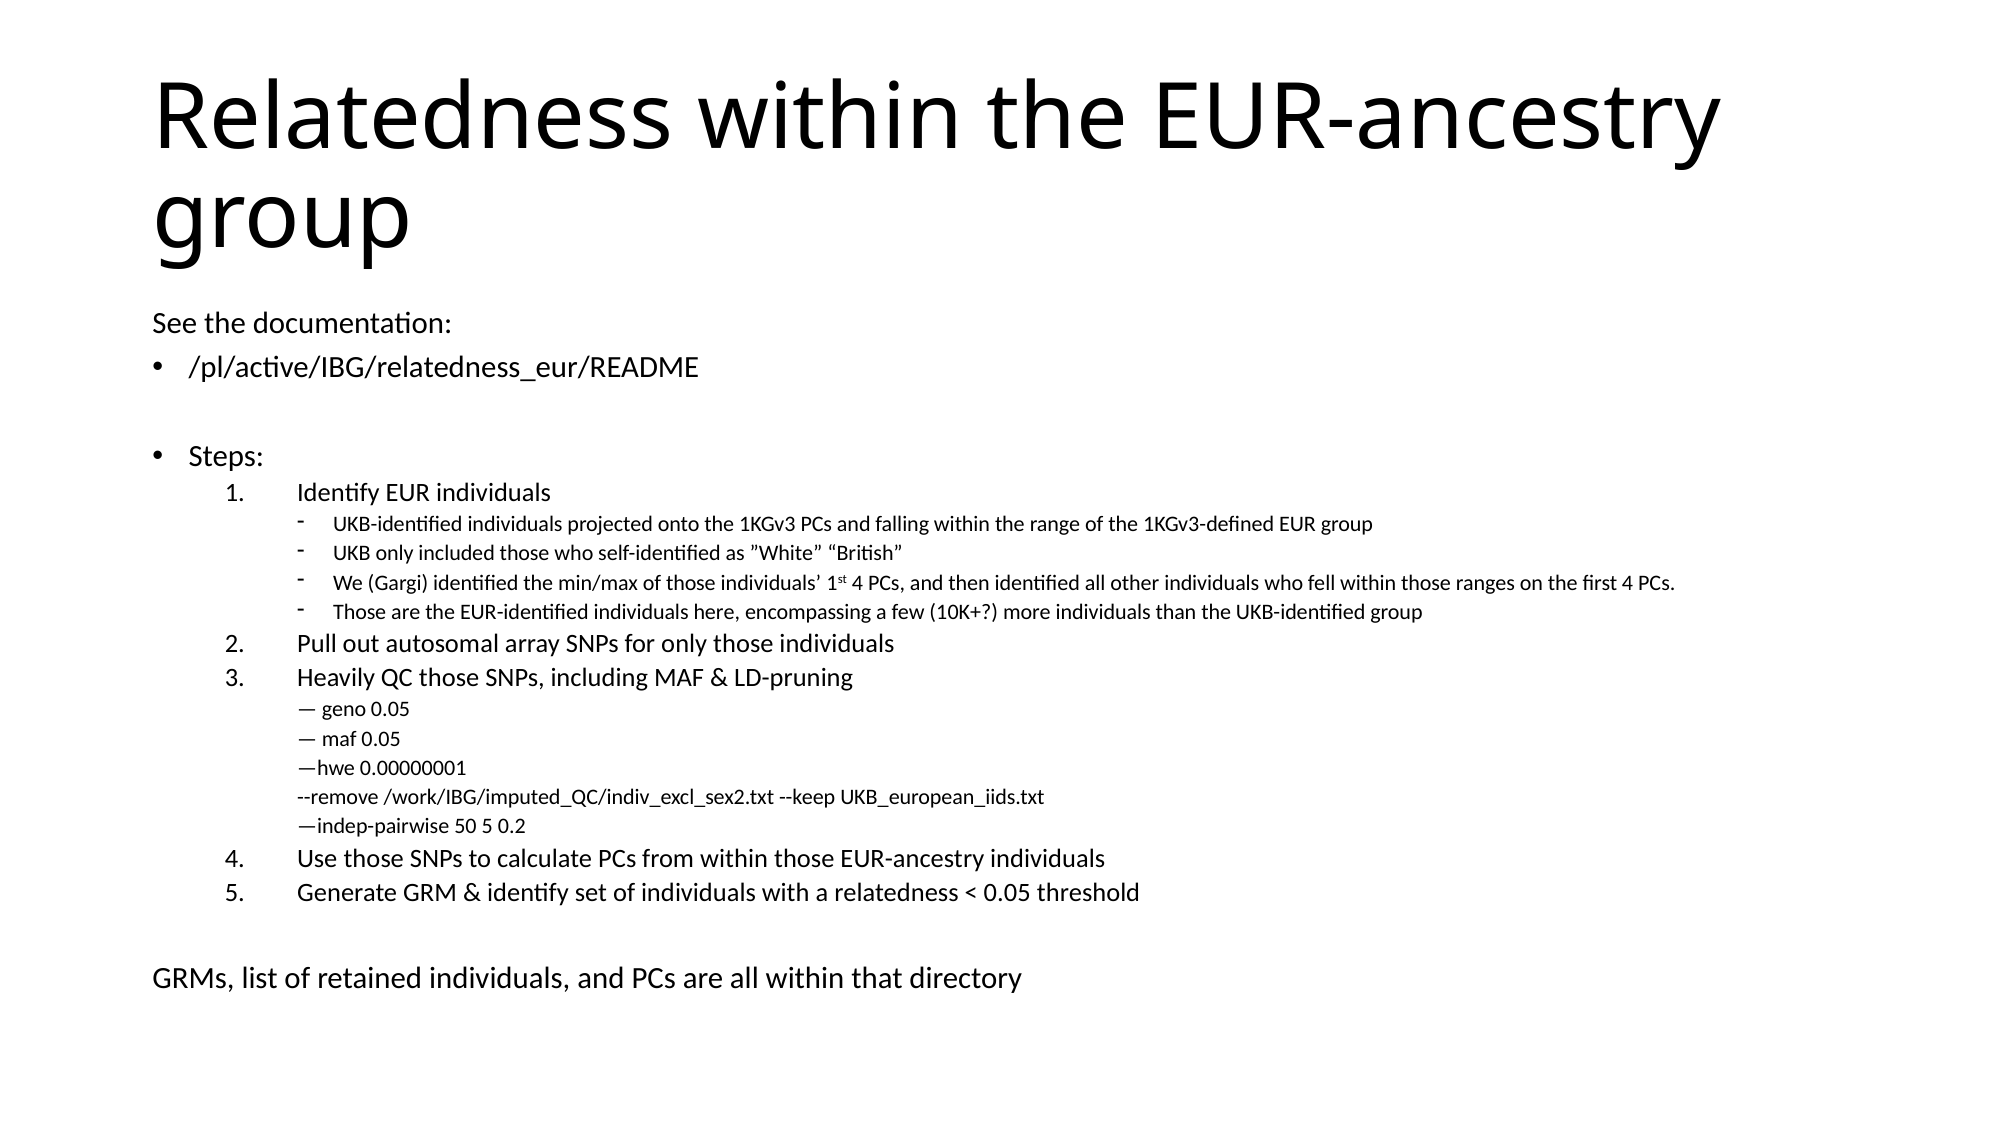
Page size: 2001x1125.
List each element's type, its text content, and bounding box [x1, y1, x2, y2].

title Relatedness within the EUR-ancestry group [137, 59, 1863, 278]
list See the documentation: /pl/active/IBG/relatedness_eur/README Steps: Identify EUR individuals UKB-identified individuals projected onto the 1KGv3 PCs and falling within the range of the 1KGv3-defined EUR group UKB only included those who self-identified as ”White” “British” We (Gargi) identified the min/max of those individuals’ 1st 4 PCs, and then identified all other individuals who fell within those ranges on the first 4 PCs. Those are the EUR-identified individuals here, encompassing a few (10K+?) more individuals than the UKB-identified group Pull out autosomal array SNPs for only those individuals Heavily QC those SNPs, including MAF & LD-pruning — geno 0.05 — maf 0.05 —hwe 0.00000001 --remove /work/IBG/imputed_QC/indiv_excl_sex2.txt --keep UKB_european_iids.txt —indep-pairwise 50 5 0.2 Use those SNPs to calculate PCs from within those EUR-ancestry individuals Generate GRM & identify set of individuals with a relatedness < 0.05 threshold GRMs, list of retained individuals, and PCs are all within that directory [137, 299, 1863, 1014]
